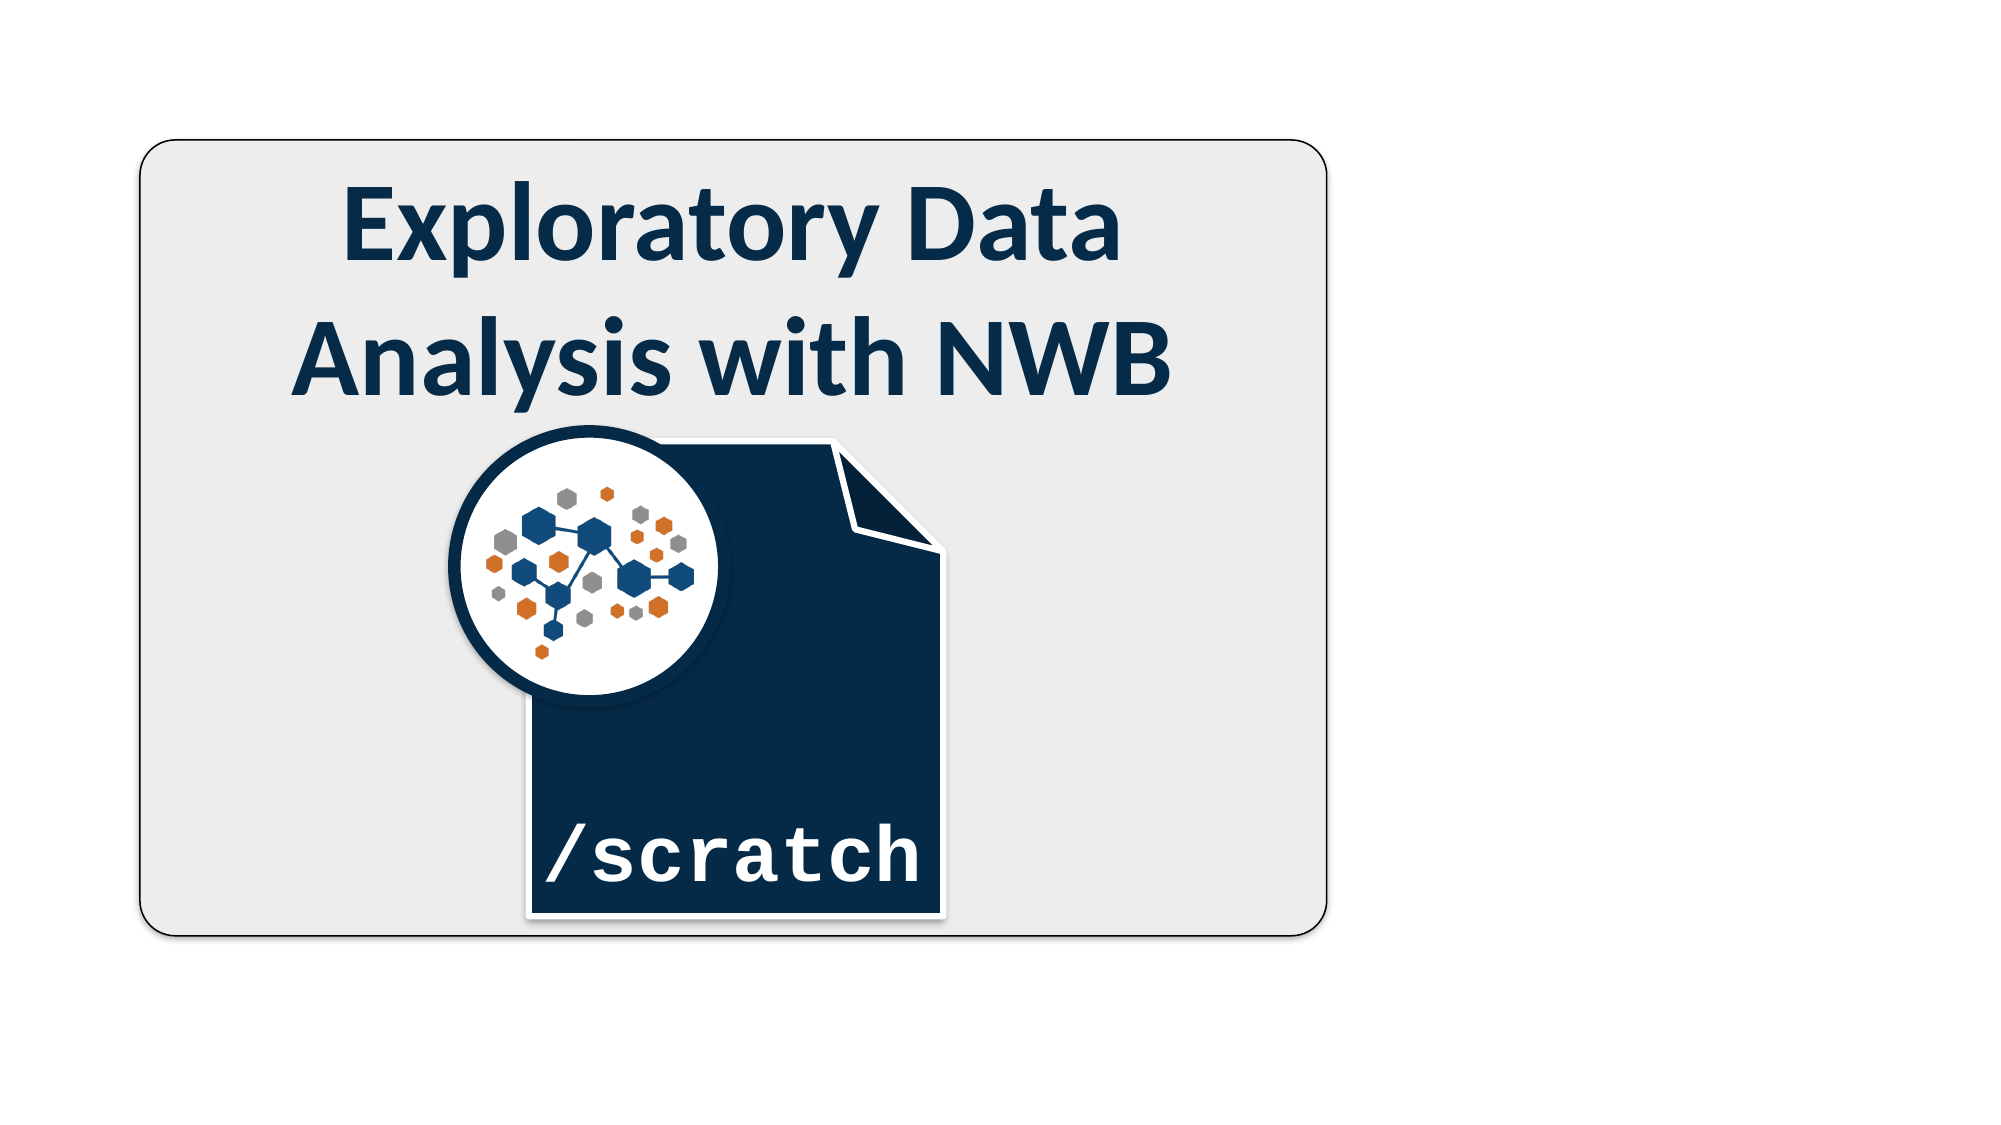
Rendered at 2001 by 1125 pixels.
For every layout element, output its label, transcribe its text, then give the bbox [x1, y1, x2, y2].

text_box Exploratory Data Analysis with NWB [141, 140, 1325, 425]
text_box [527, 440, 944, 918]
text_box /scratch [528, 795, 938, 905]
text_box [454, 431, 725, 702]
text_box [139, 162, 1328, 937]
